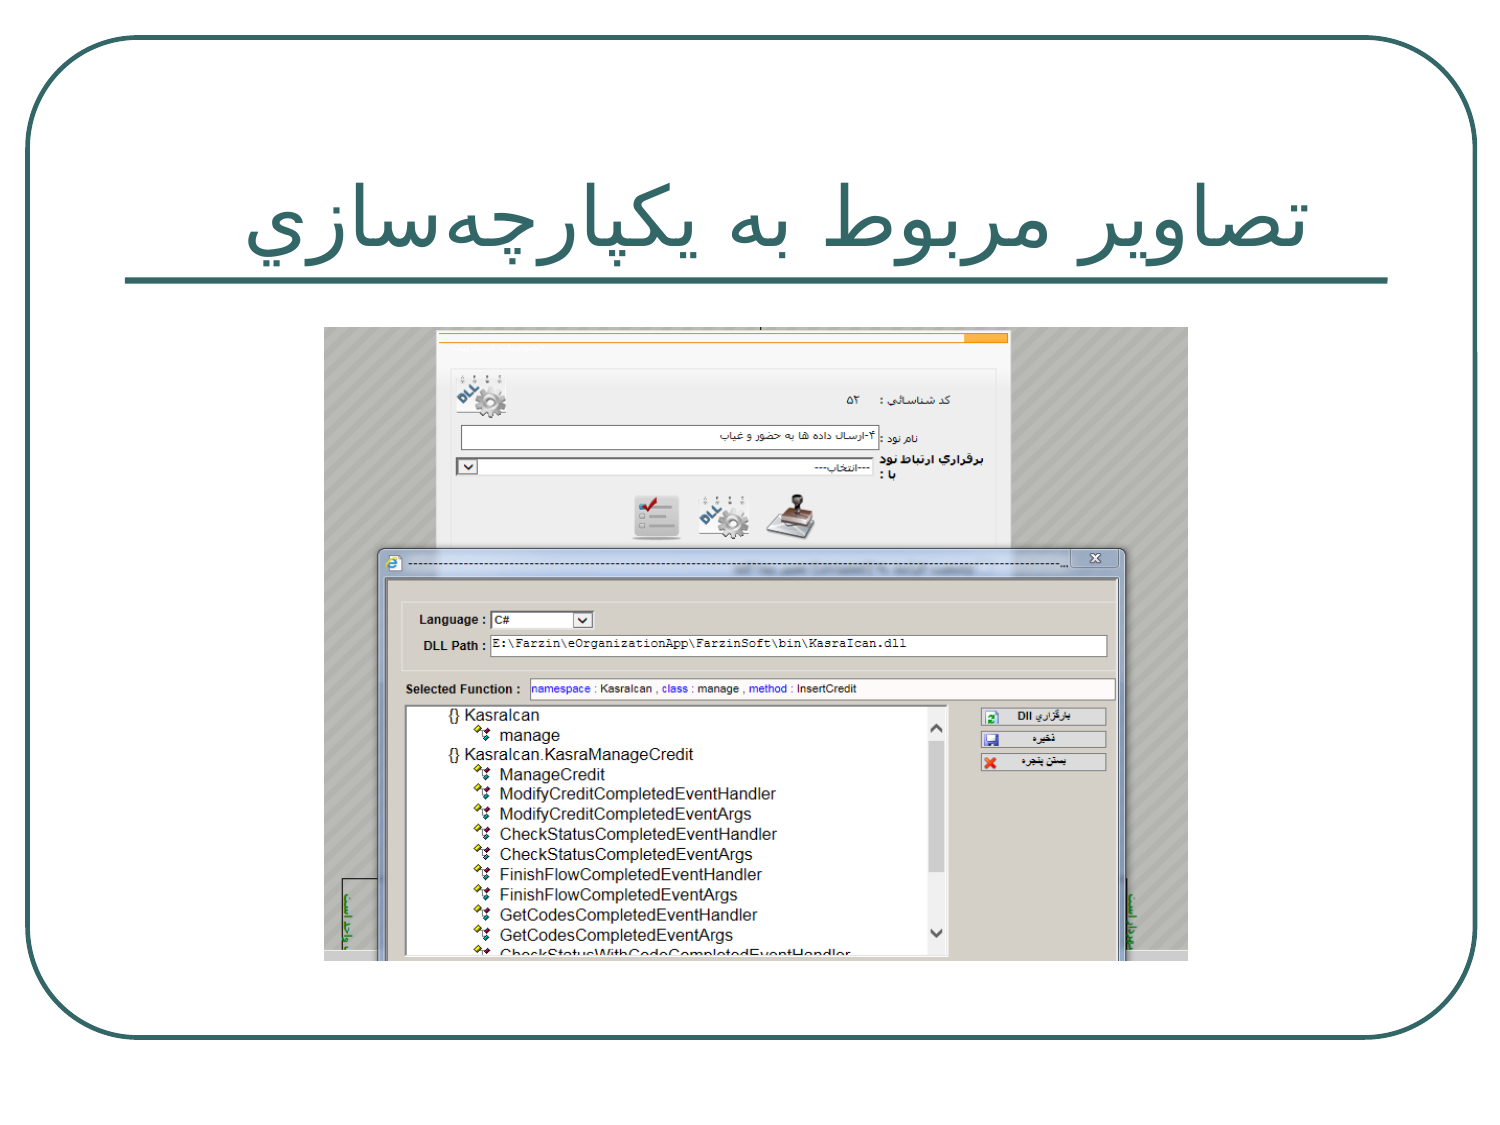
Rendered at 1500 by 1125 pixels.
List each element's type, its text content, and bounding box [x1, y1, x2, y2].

picture [324, 327, 1188, 961]
title تصاوير مربوط به يكپارچه‌سازي [112, 83, 1443, 272]
